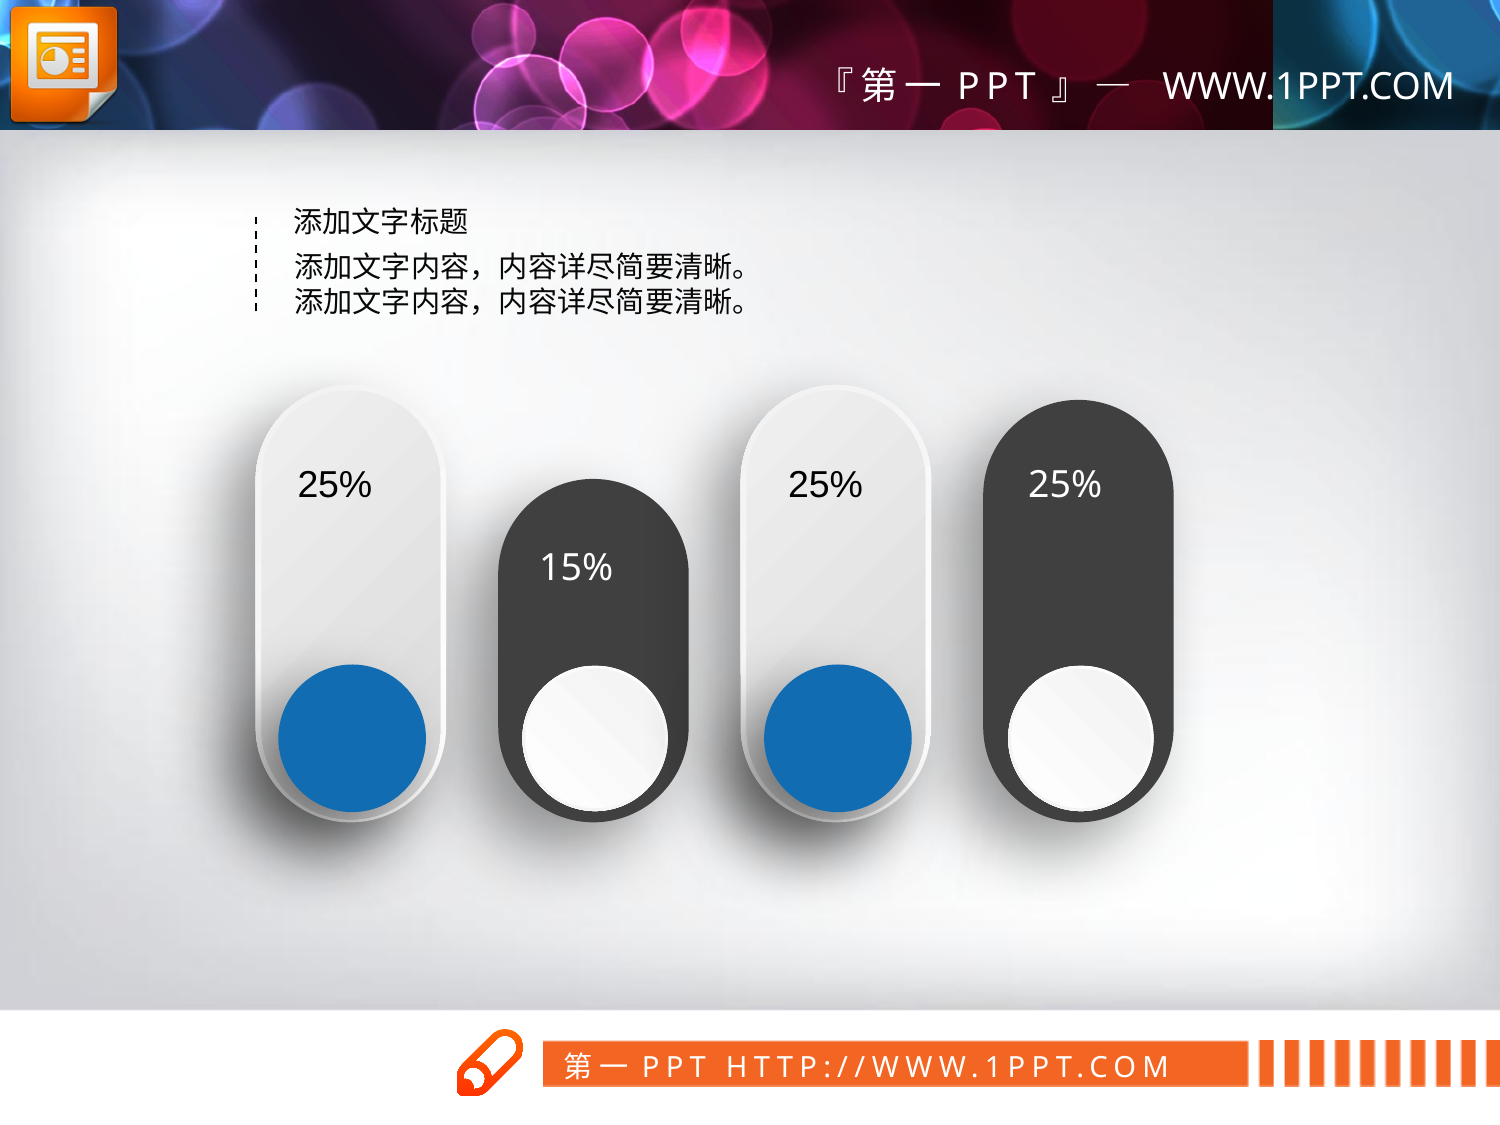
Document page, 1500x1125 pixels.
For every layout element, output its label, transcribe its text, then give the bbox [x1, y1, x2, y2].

text_box 25% [1013, 452, 1118, 512]
text_box 添加文字标题 [278, 196, 484, 246]
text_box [740, 384, 932, 823]
text_box [498, 478, 665, 784]
text_box [983, 399, 1174, 784]
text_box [1007, 665, 1154, 812]
text_box 15% [524, 535, 629, 596]
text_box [255, 384, 447, 823]
picture [543, 1040, 1500, 1087]
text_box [522, 665, 669, 812]
text_box 添加文字内容，内容详尽简要清晰。 添加文字内容，内容详尽简要清晰。 [279, 241, 778, 326]
picture [0, 0, 1500, 1012]
